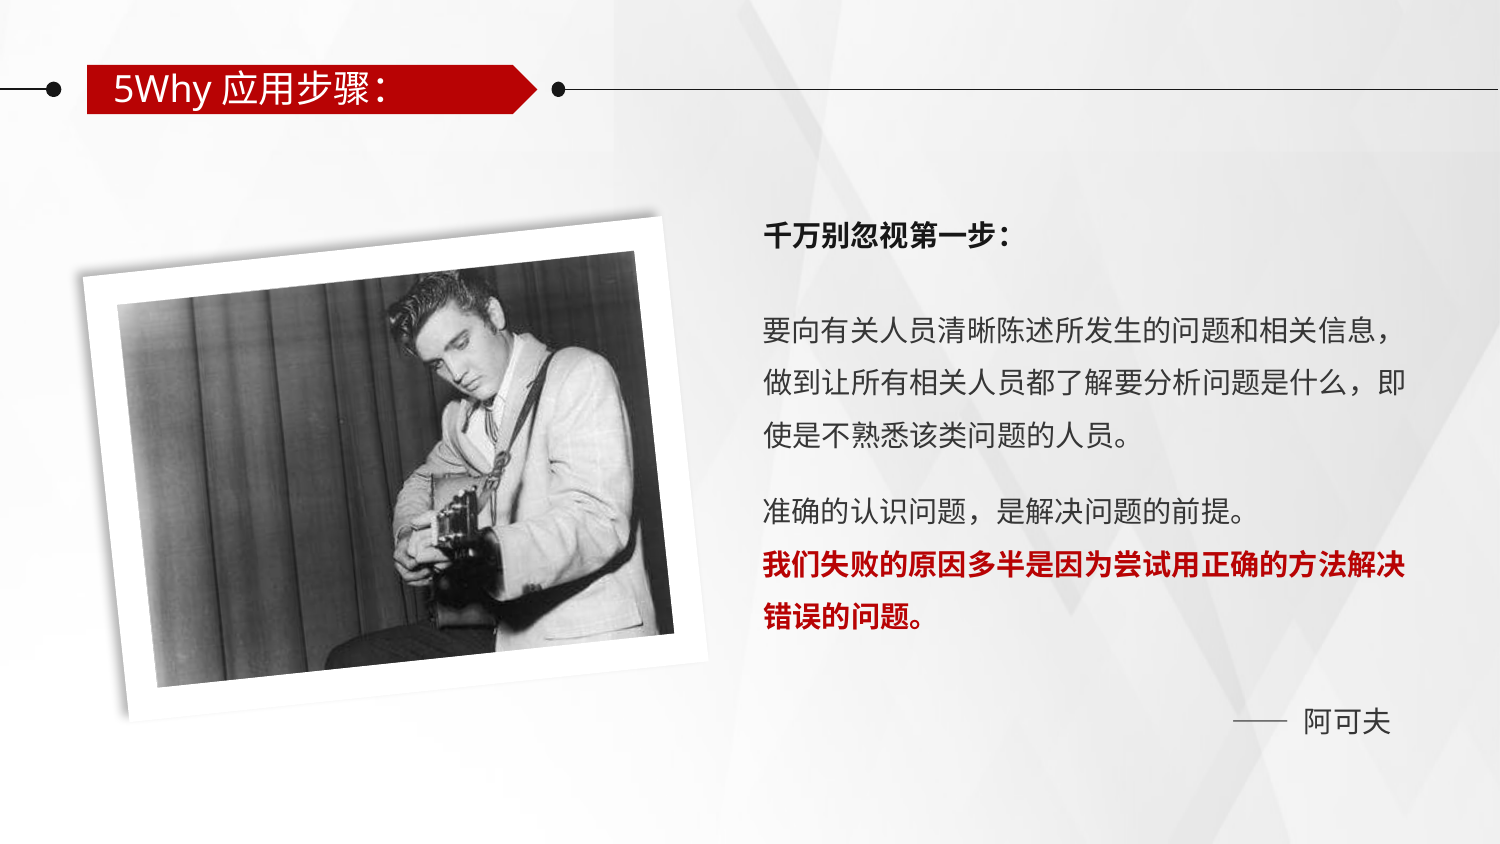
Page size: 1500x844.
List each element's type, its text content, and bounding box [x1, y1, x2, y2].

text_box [553, 83, 1499, 96]
text_box 千万别忽视第一步： [748, 192, 1459, 260]
picture [118, 251, 674, 687]
text_box [85, 62, 98, 117]
text_box 要向有关人员清晰陈述所发生的问题和相关信息，做到让所有相关人员都了解要分析问题是什么，即使是不熟悉该类问题的人员。 [701, 287, 1436, 460]
text_box 5Why应用步骤： [98, 57, 538, 118]
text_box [23, 59, 36, 120]
text_box 准确的认识问题，是解决问题的前提。 我们失败的原因多半是因为尝试用正确的方法解决错误的问题。 —— 阿可夫 [701, 468, 1436, 746]
